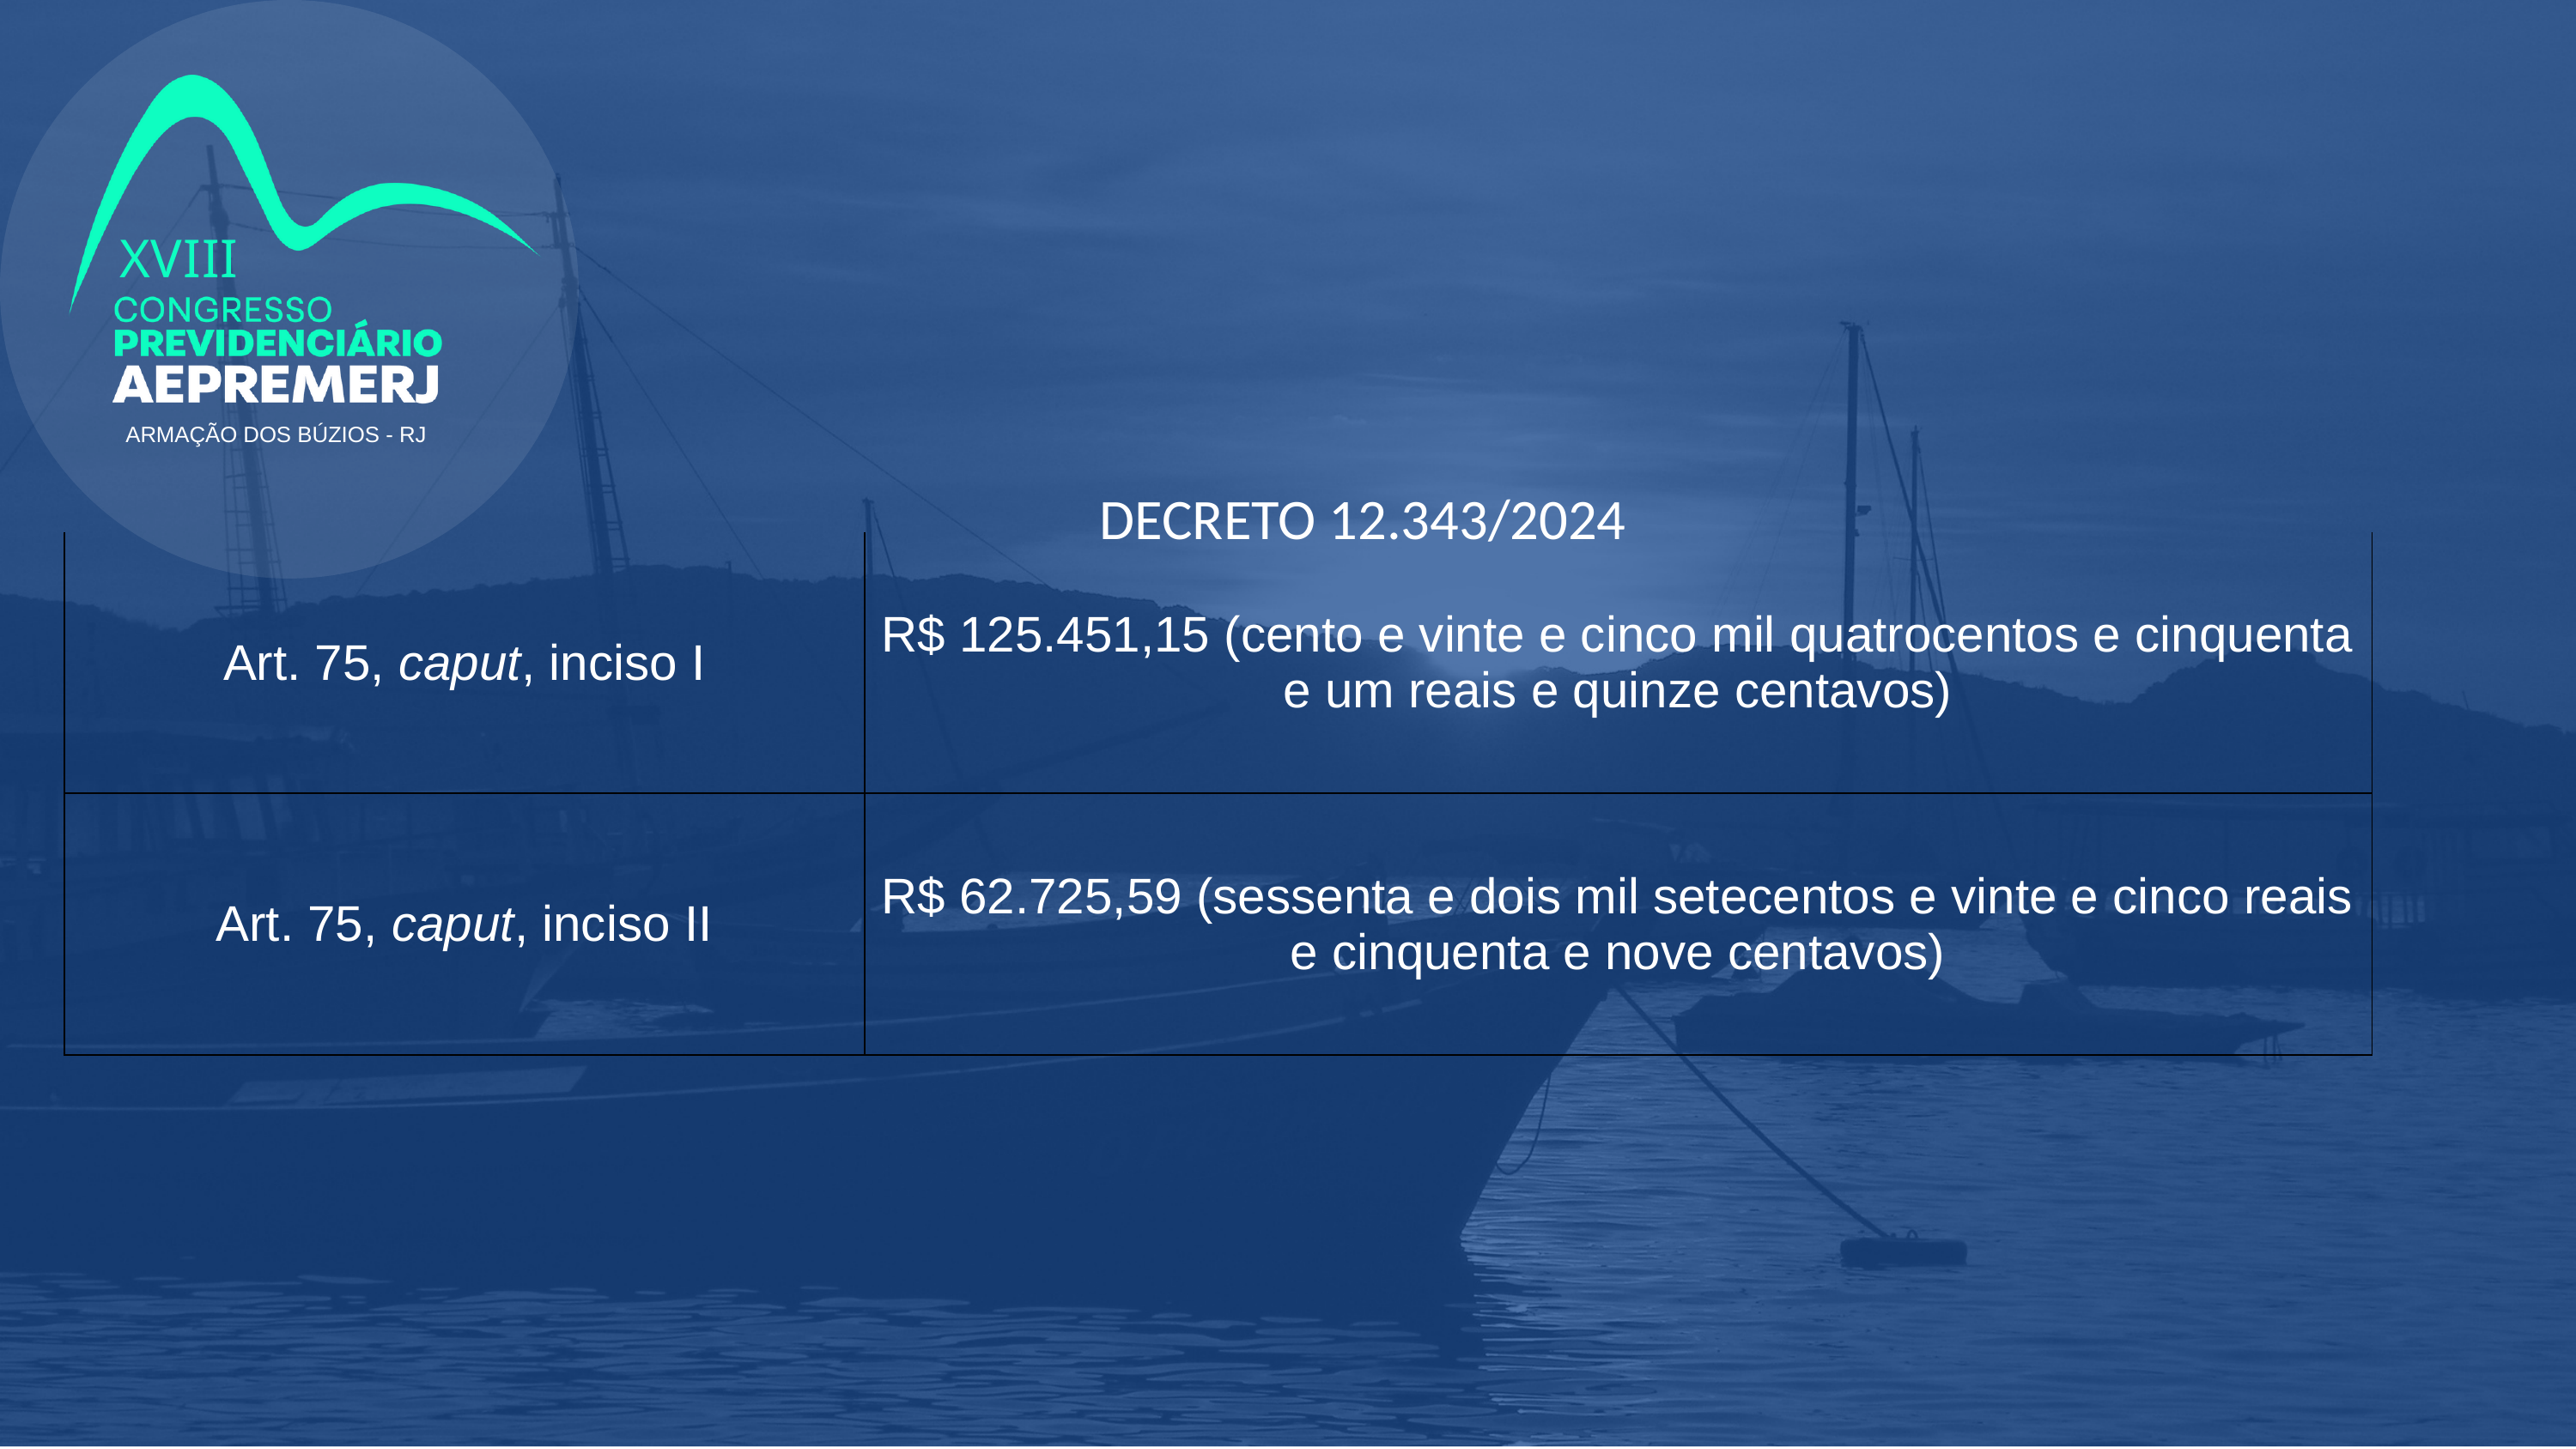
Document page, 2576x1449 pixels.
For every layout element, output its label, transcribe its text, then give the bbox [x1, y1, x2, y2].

table_header Art. 75, caput, inciso I [65, 532, 864, 792]
table_cell Art. 75, caput, inciso II [65, 794, 864, 1054]
table_header R$ 125.451,15 (cento e vinte e cinco mil quatrocentos e cinquenta e um reais e quinze centavos) [866, 532, 2372, 792]
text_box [0, 0, 580, 579]
table_cell R$ 62.725,59 (sessenta e dois mil setecentos e vinte e cinco reais e cinquenta e nove centavos) [866, 794, 2372, 1054]
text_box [60, 74, 544, 447]
text_box [0, 0, 2576, 1446]
text_box DECRETO 12.343/2024 [583, 476, 2490, 764]
